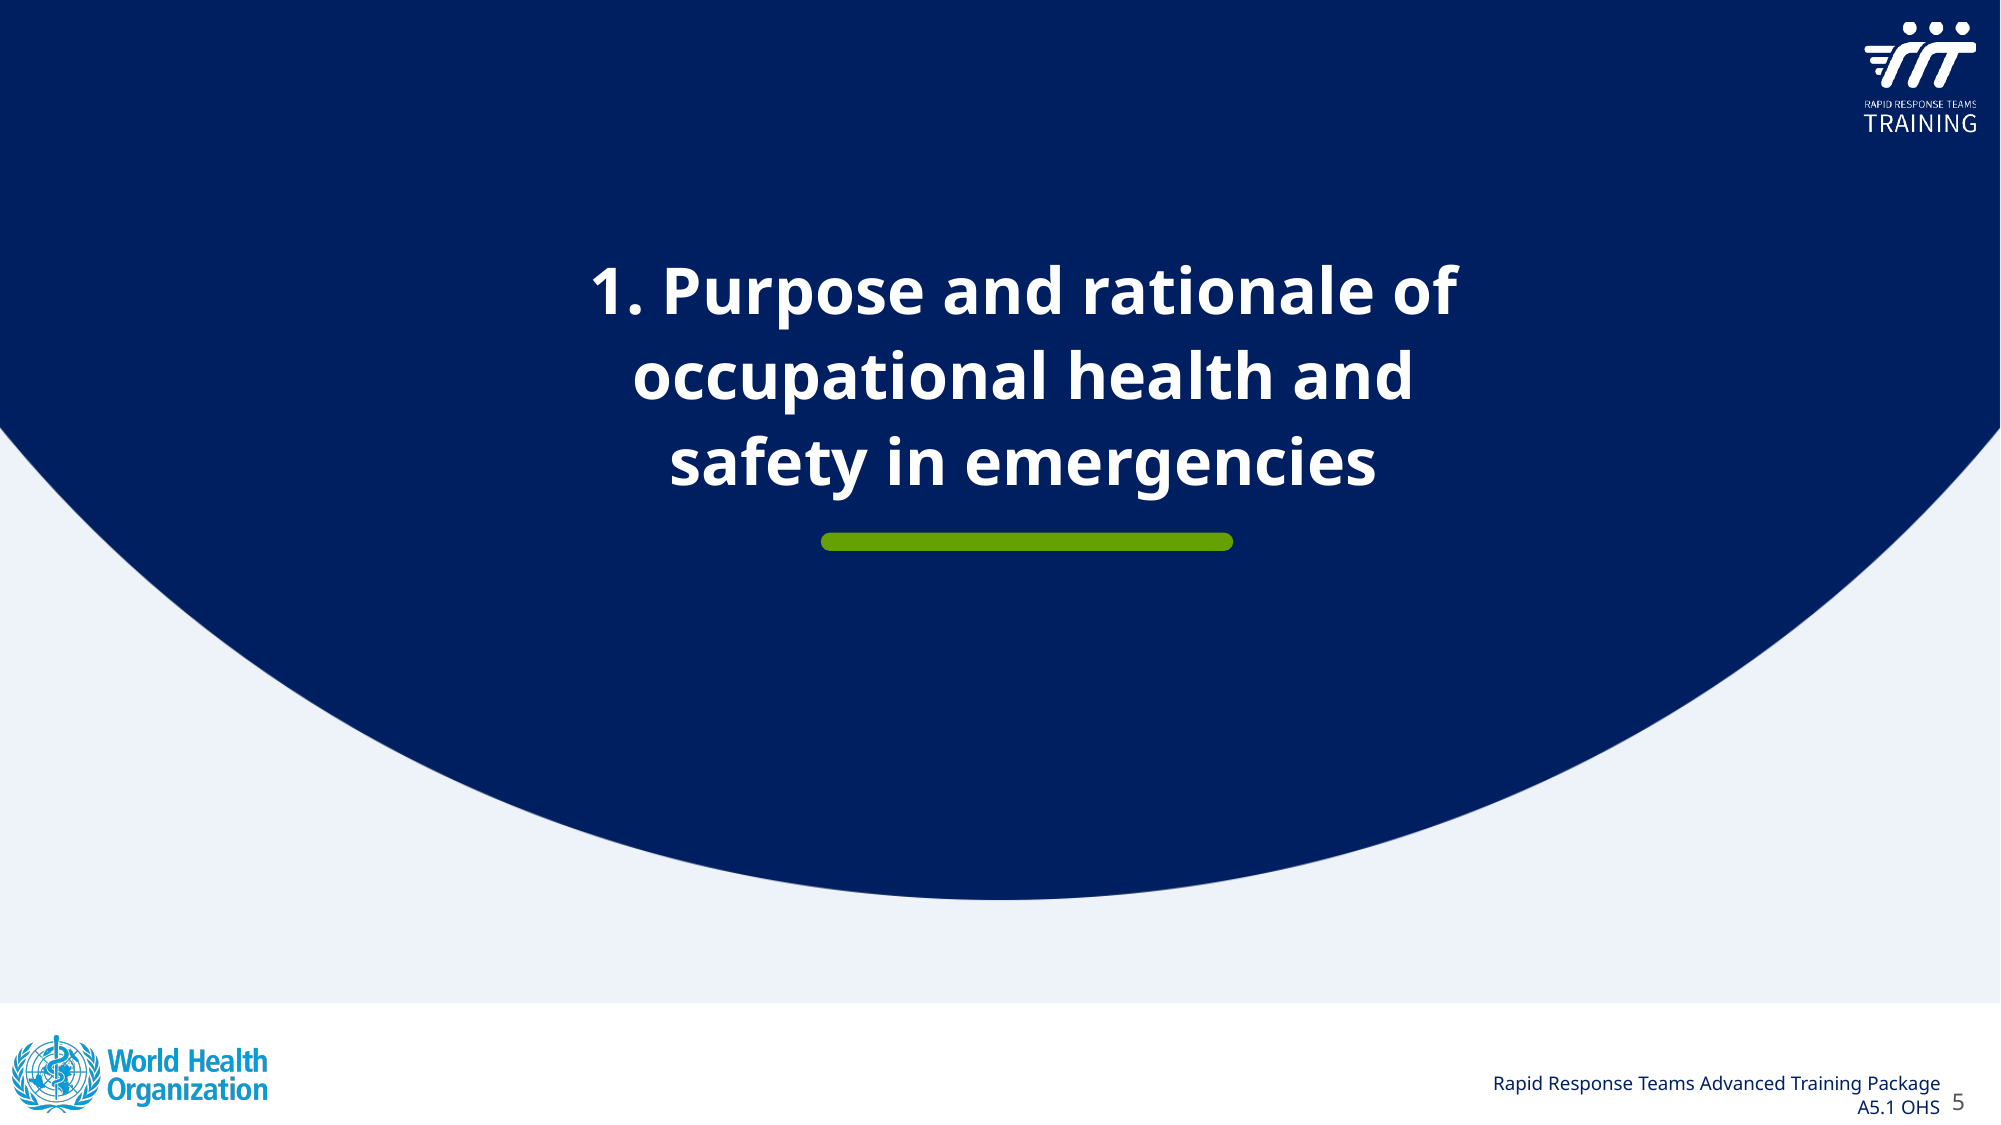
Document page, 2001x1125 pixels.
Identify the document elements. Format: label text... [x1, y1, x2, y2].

picture [0, 0, 2001, 1003]
picture [12, 1083, 48, 1113]
picture [12, 1035, 267, 1113]
slide_number 5 [1882, 1037, 1916, 1092]
picture [58, 1050, 64, 1058]
list 1. Purpose and rationale of occupational health and safety in emergencies [552, 216, 1496, 525]
